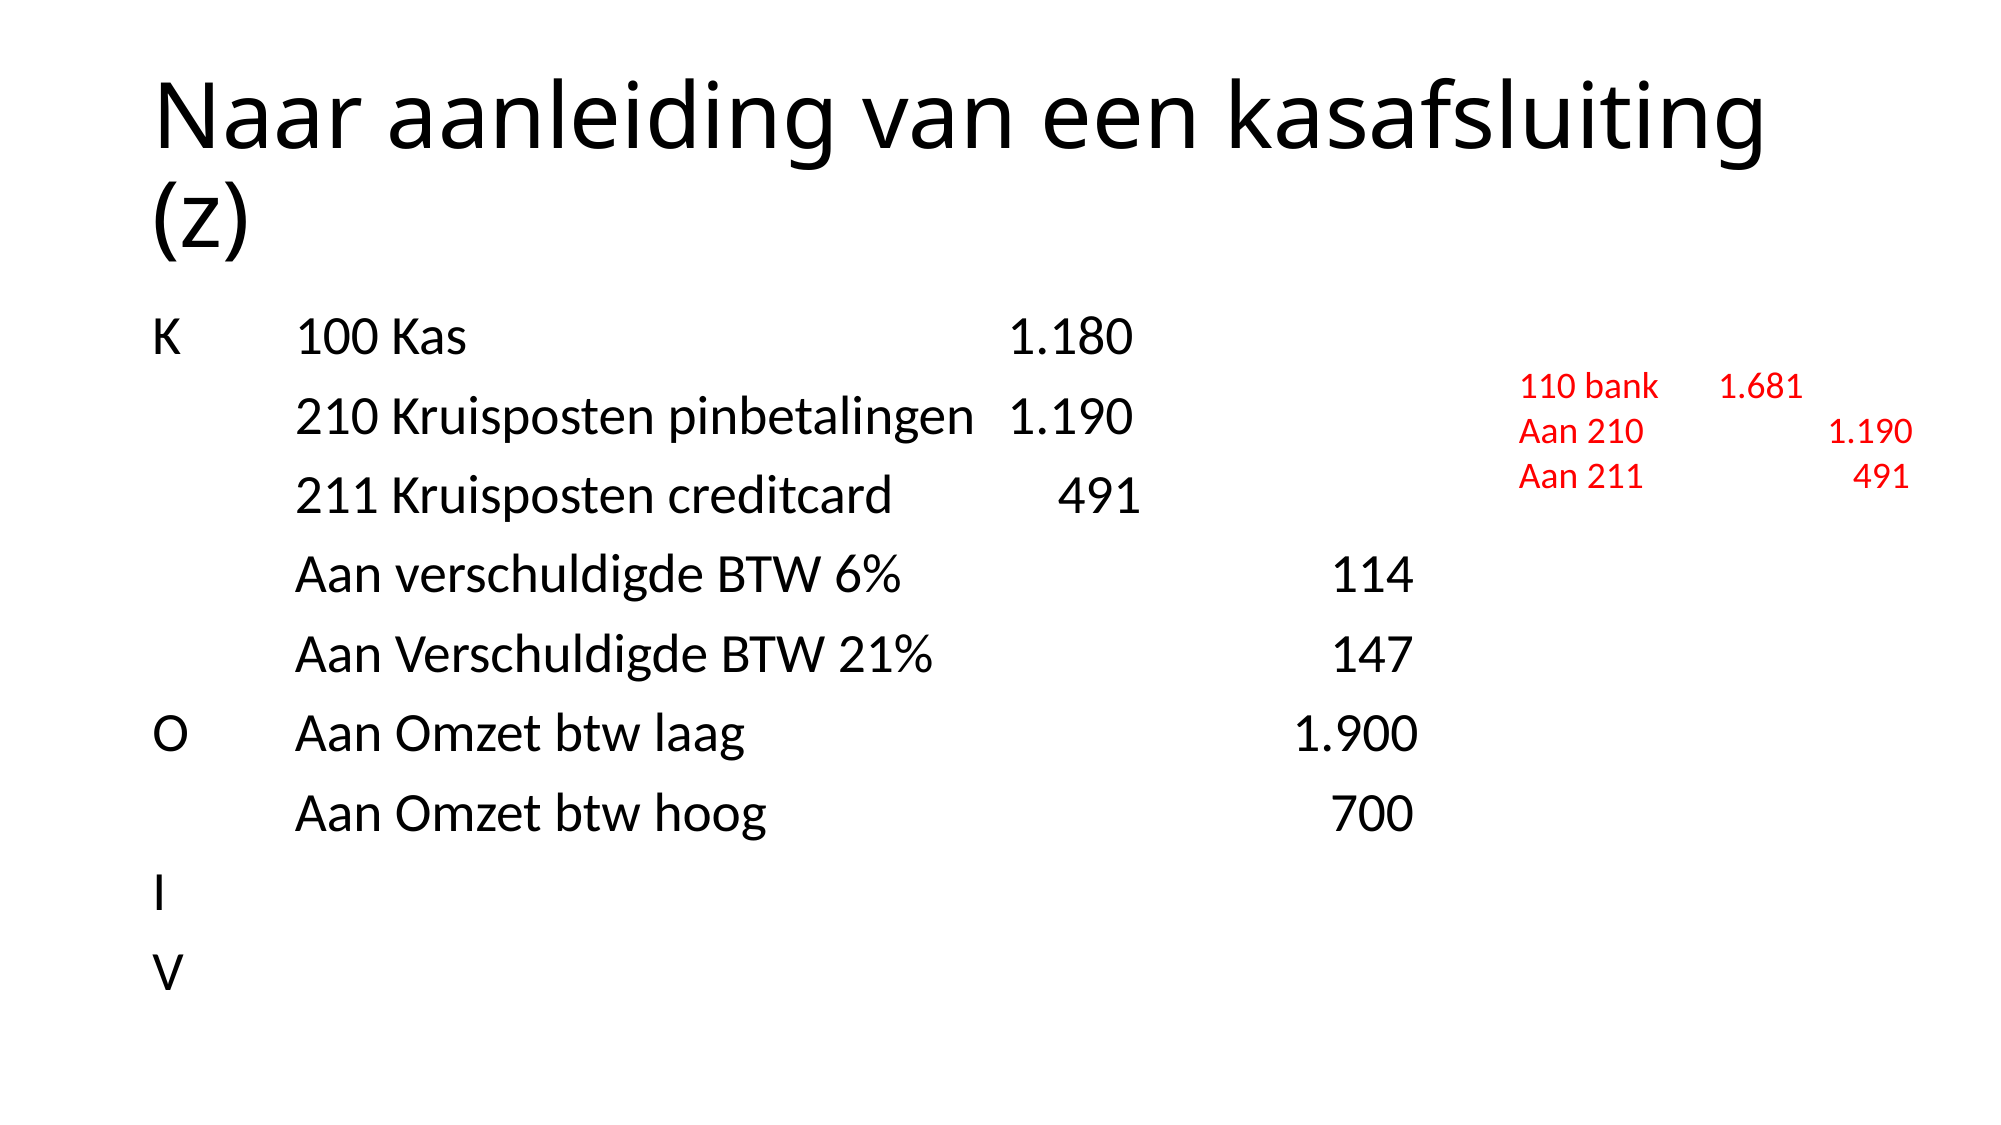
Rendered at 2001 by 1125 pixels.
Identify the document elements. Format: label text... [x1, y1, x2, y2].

text_box 110 bank 1.681 Aan 210 1.190 Aan 211 491 [1504, 354, 1970, 504]
list K 100 Kas 1.180 210 Kruisposten pinbetalingen 1.190 211 Kruisposten creditcard 491 Aan verschuldigde BTW 6% 114 Aan Verschuldigde BTW 21% 147 O Aan Omzet btw laag 1.900 Aan Omzet btw hoog 700 I V [137, 299, 1863, 1014]
title Naar aanleiding van een kasafsluiting (z) [137, 59, 1863, 278]
